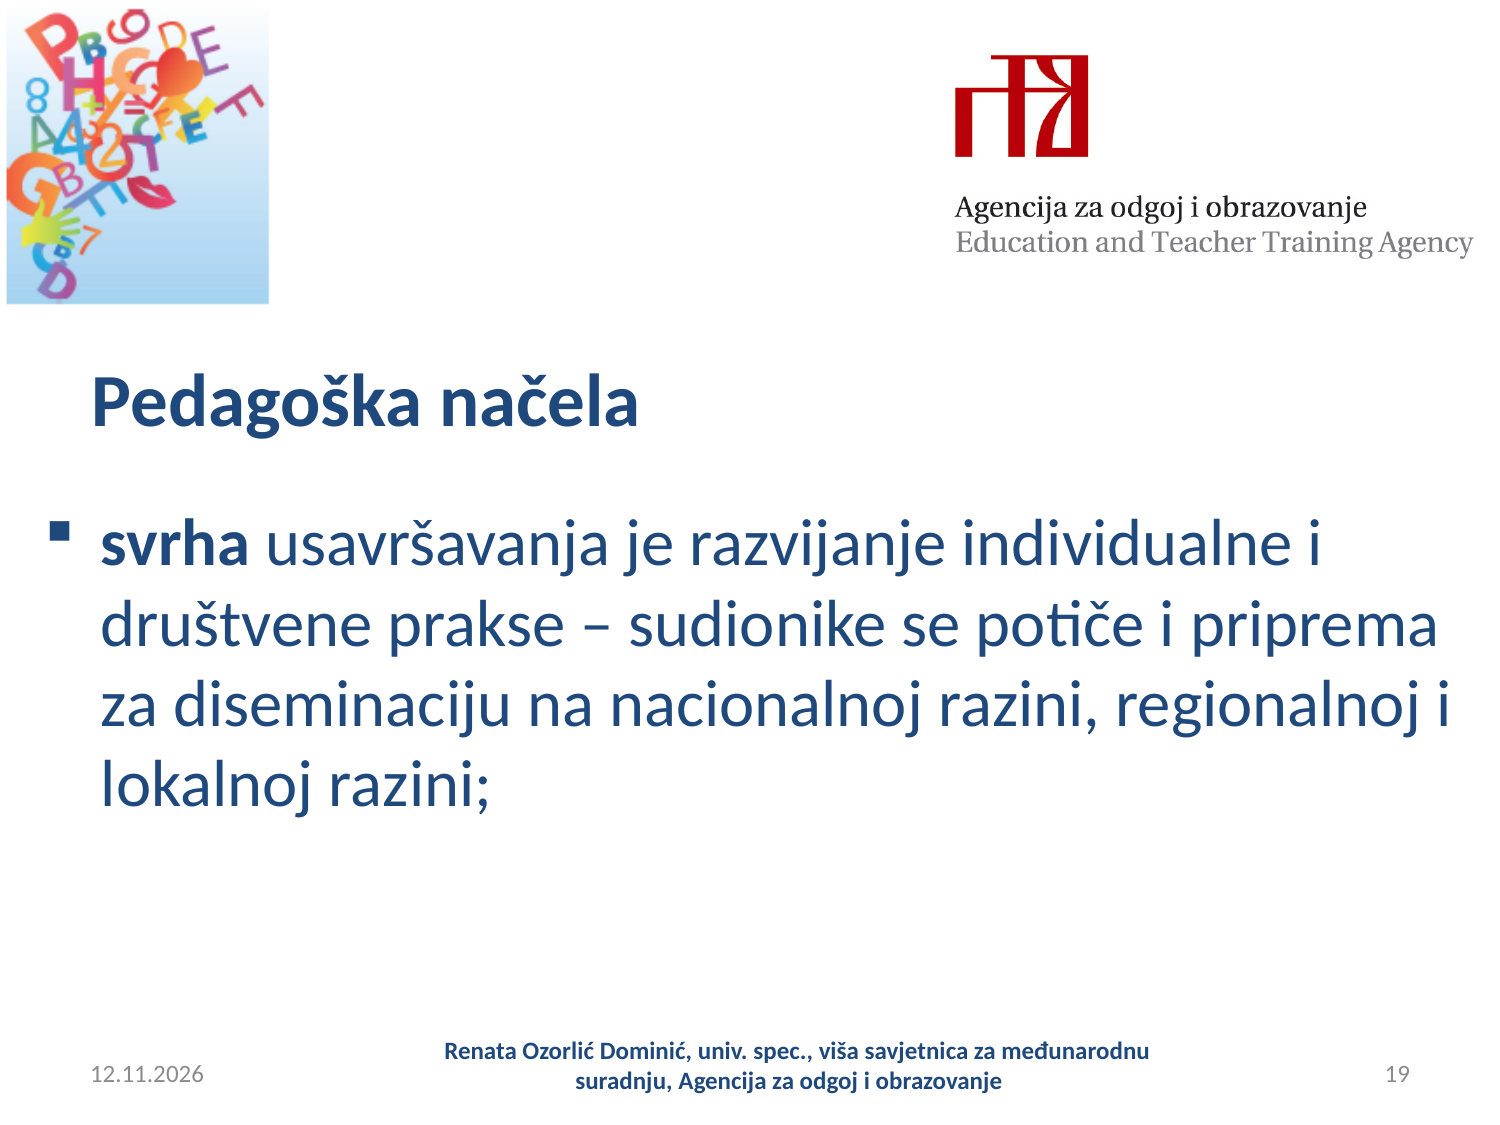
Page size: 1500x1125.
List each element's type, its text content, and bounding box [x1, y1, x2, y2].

list svrha usavršavanja je razvijanje individualne i društvene prakse – sudionike se potiče i priprema za diseminaciju na nacionalnoj razini, regionalnoj i lokalnoj razini; [29, 491, 1483, 894]
picture [926, 30, 1500, 287]
title Pedagoška načela [76, 302, 1427, 491]
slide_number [75, 1042, 425, 1103]
footer Renata Ozorlić Dominić, univ. spec., viša savjetnica za međunarodnu suradnju, Agencija za odgoj i obrazovanje [407, 1035, 1189, 1095]
slide_number 19 [1074, 1042, 1425, 1103]
picture [0, 0, 278, 308]
